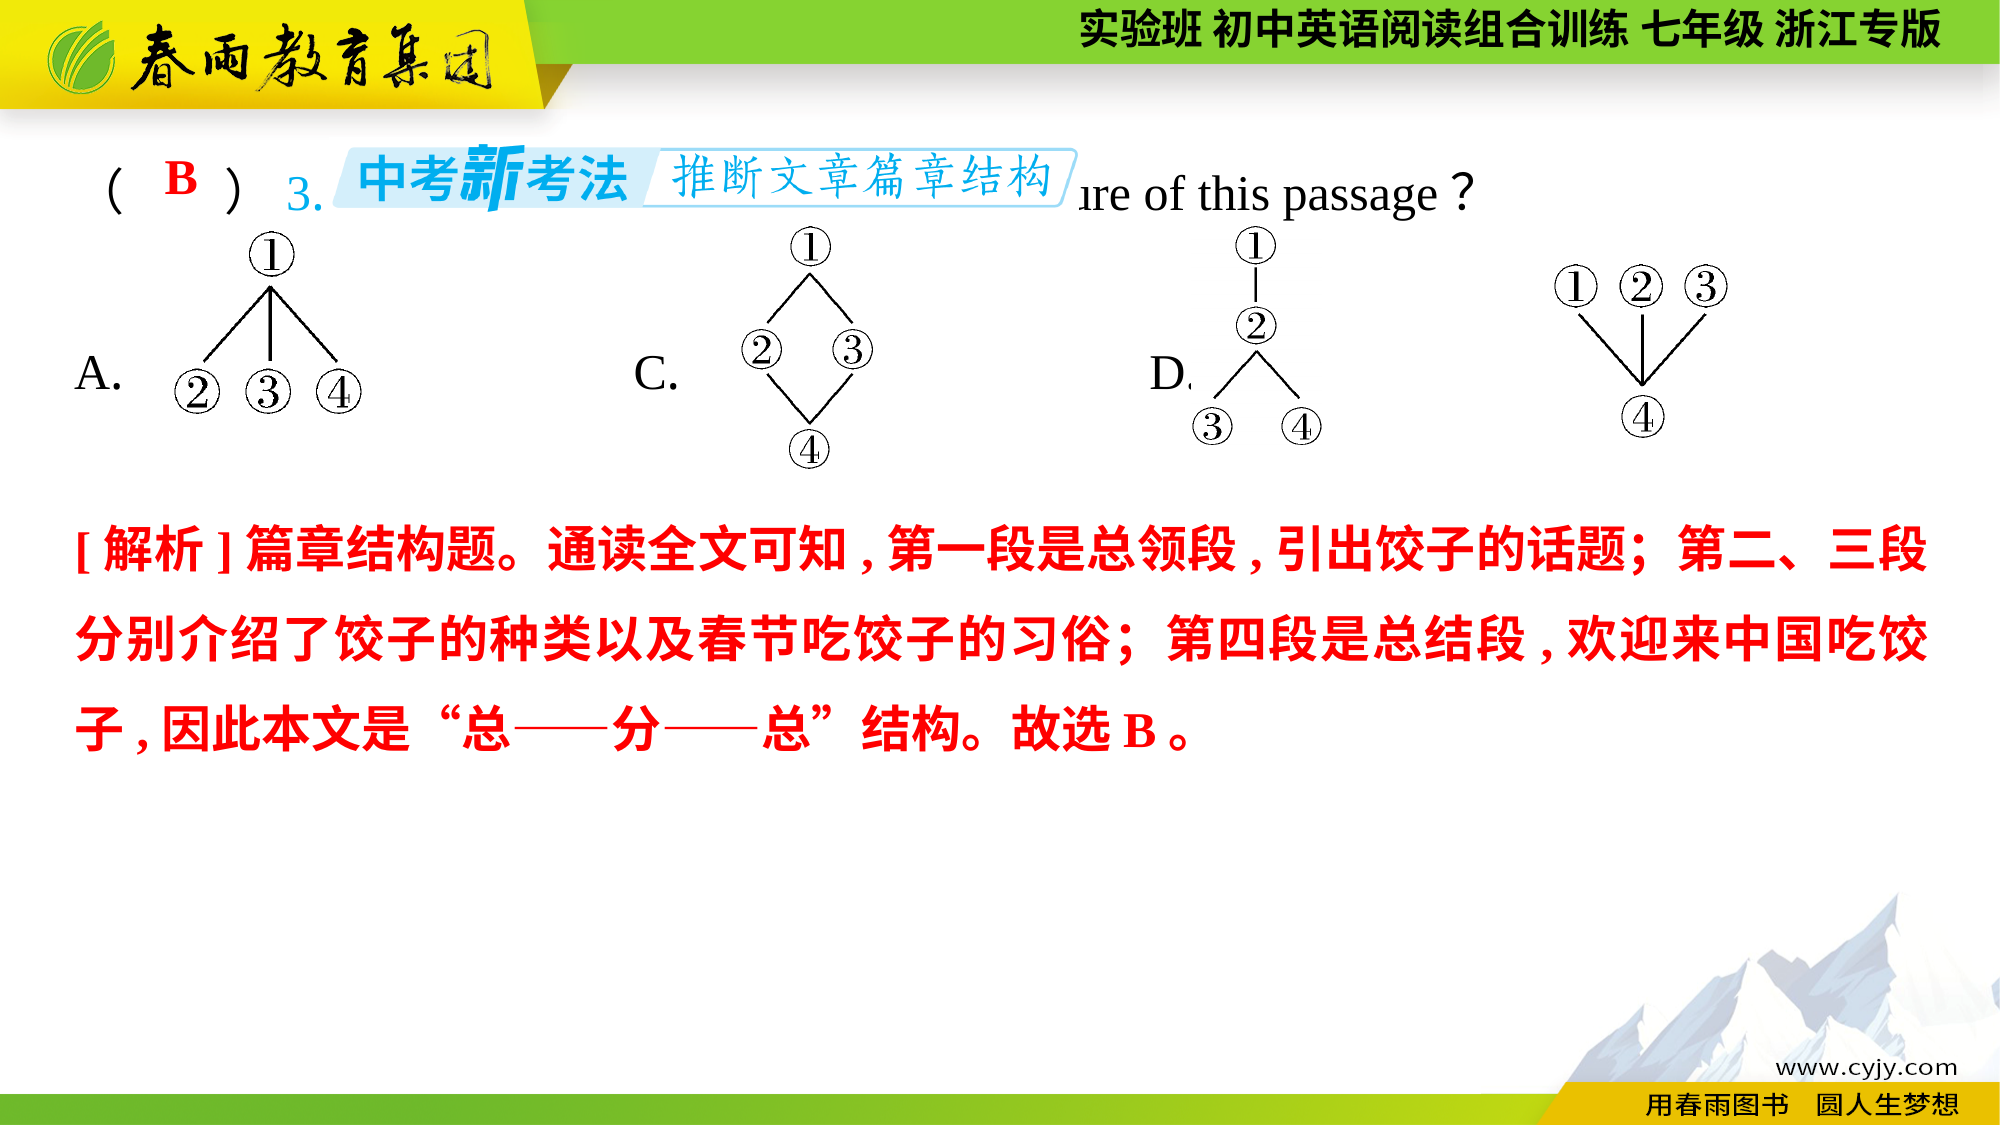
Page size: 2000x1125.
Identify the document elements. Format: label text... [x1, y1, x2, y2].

list （ ）3. What’s the structure of this passage？ A. B. C. D. [59, 122, 1944, 411]
picture [0, 0, 2000, 1125]
text_box B [149, 137, 213, 212]
text_box [解析]篇章结构题。通读全文可知,第一段是总领段,引出饺子的话题；第二、三段分别介绍了饺子的种类以及春节吃饺子的习俗；第四段是总结段,欢迎来中国吃饺子,因此本文是“总——分——总”结构。故选B。 [59, 479, 1944, 765]
